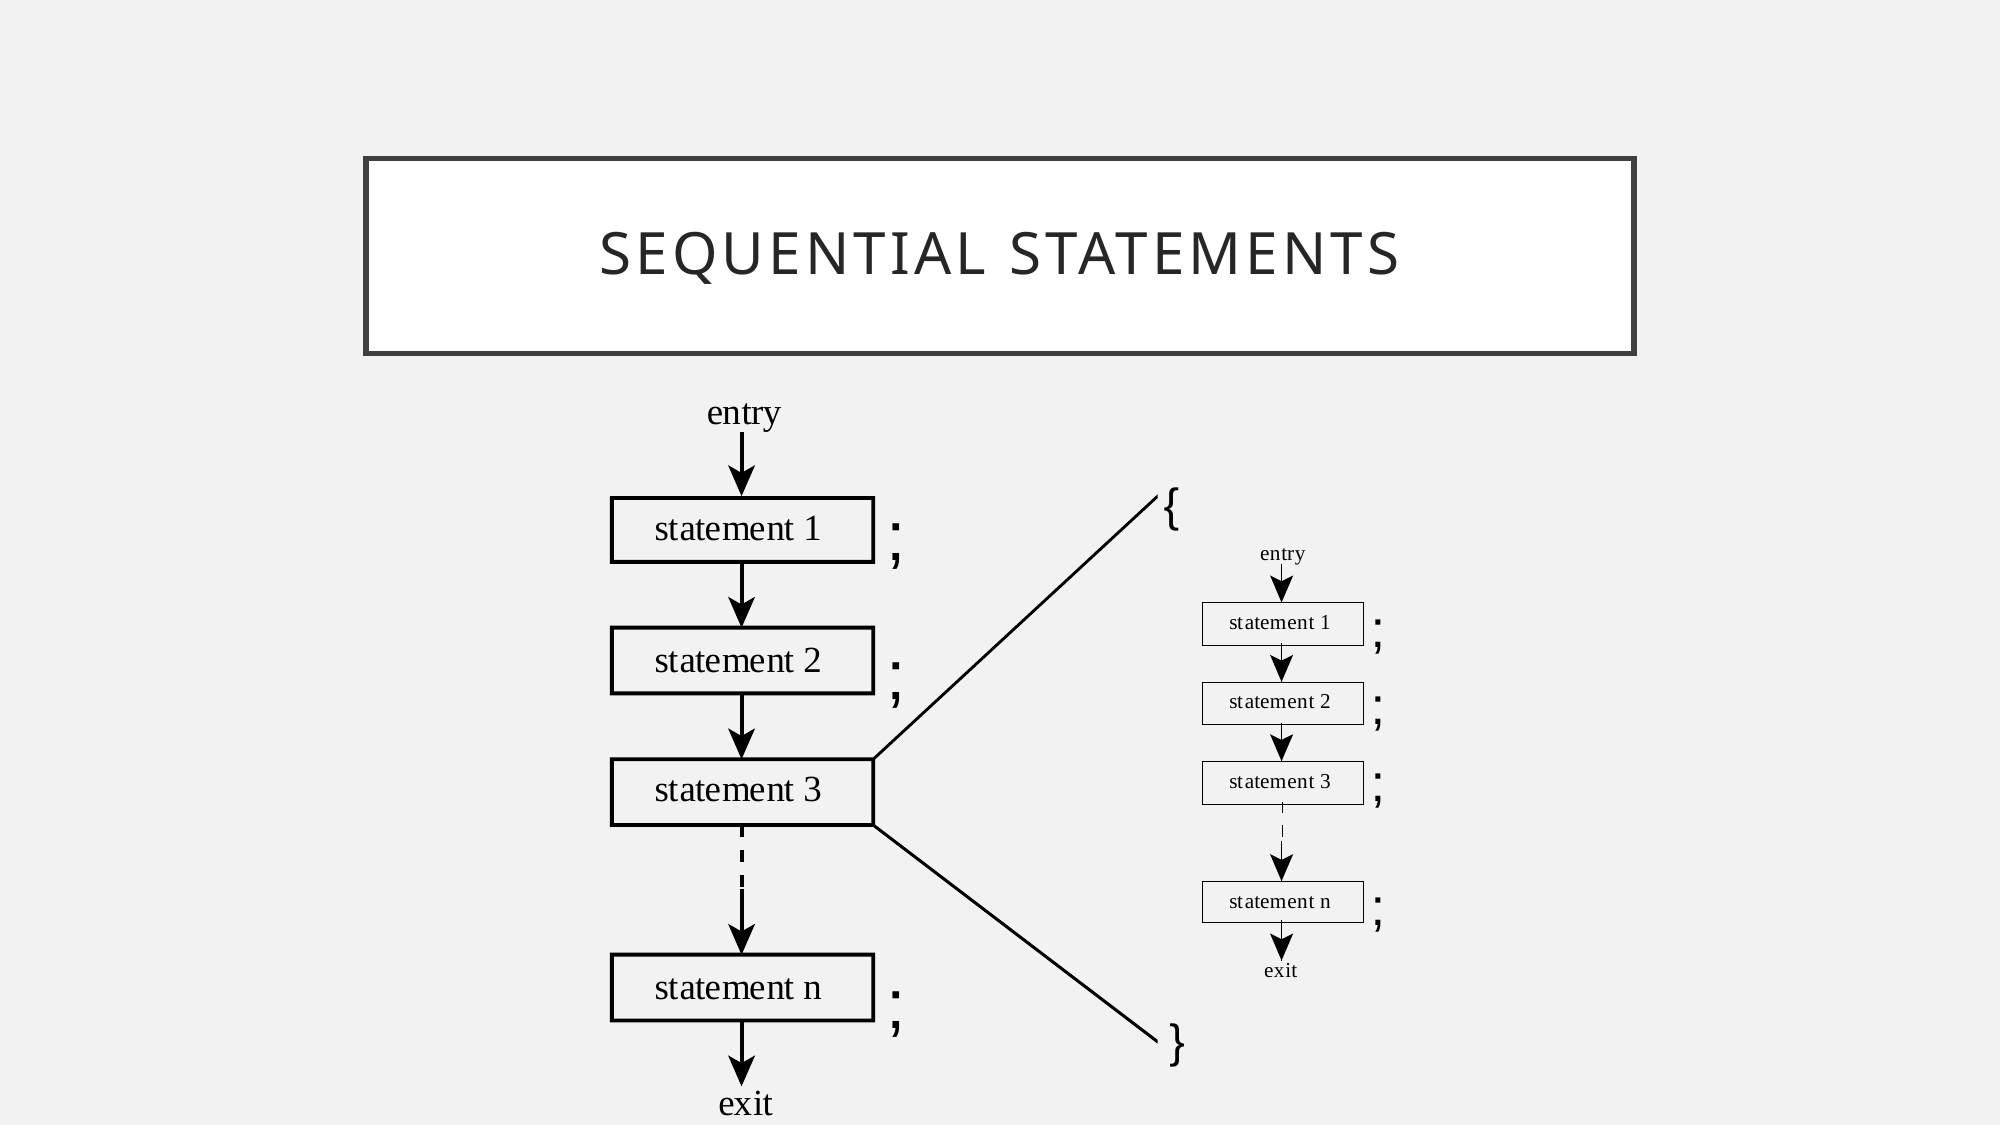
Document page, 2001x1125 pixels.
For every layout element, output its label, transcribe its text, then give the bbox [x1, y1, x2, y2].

title Sequential Statements [363, 156, 1637, 356]
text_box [609, 389, 1390, 1125]
